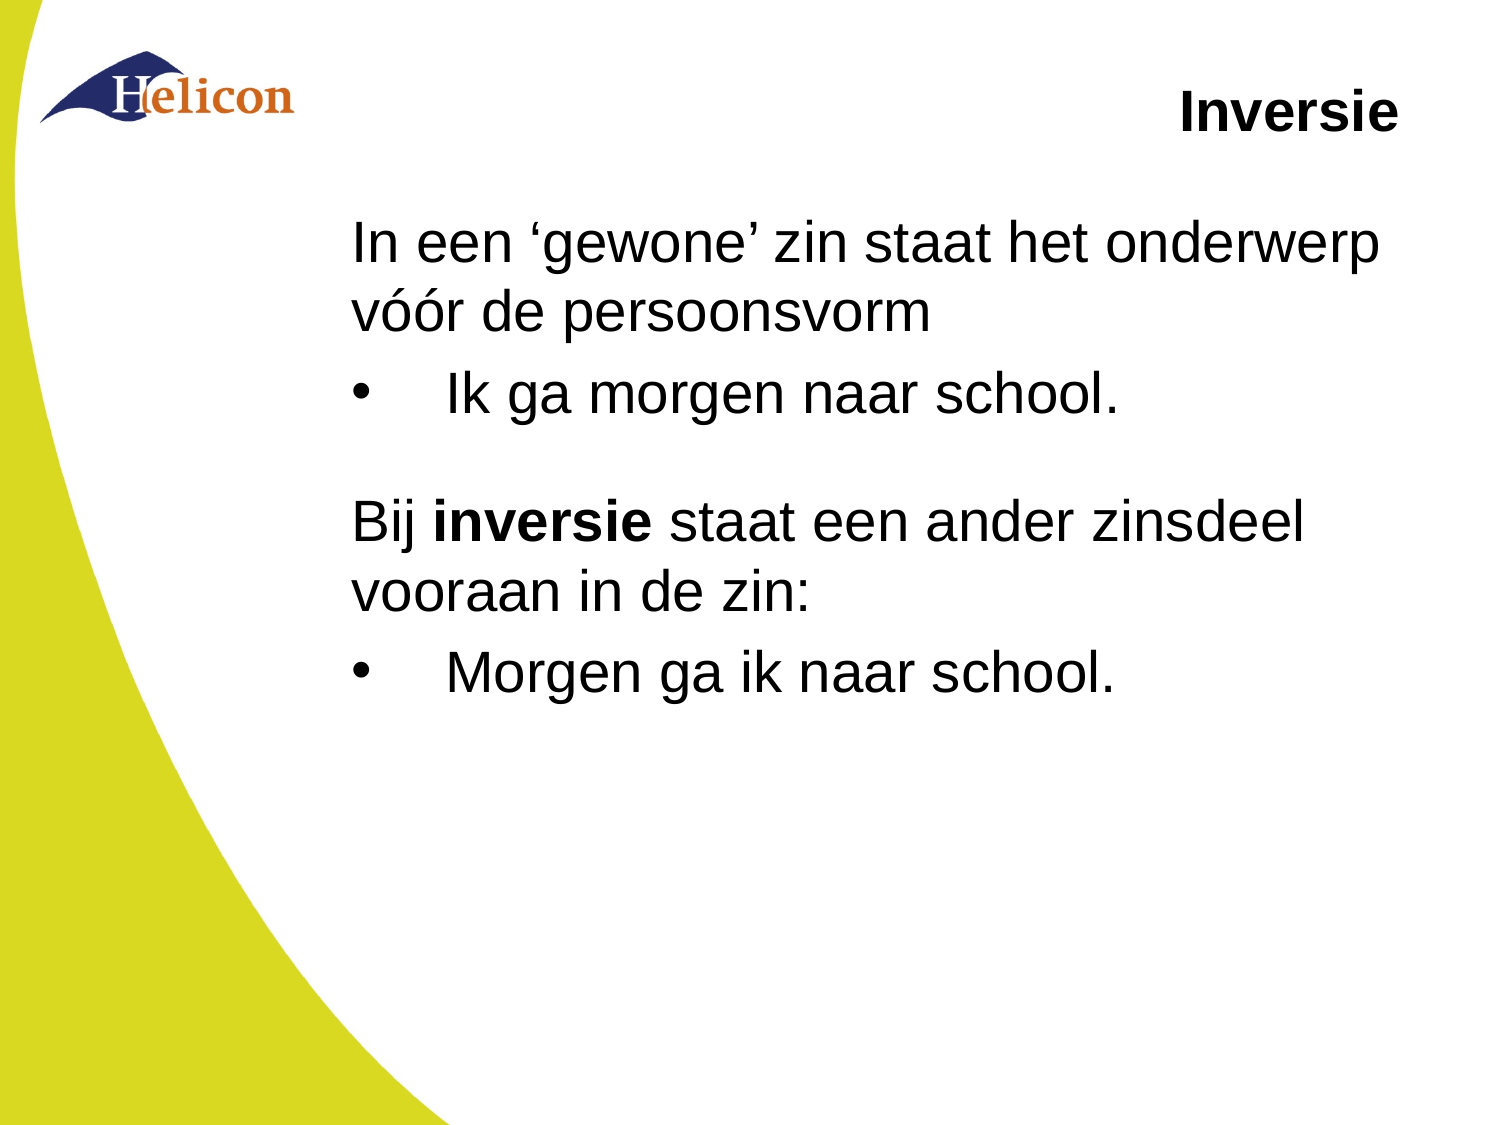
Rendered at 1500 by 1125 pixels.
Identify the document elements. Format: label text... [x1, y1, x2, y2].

title Inversie [324, 54, 1415, 161]
list In een ‘gewone’ zin staat het onderwerp vóór de persoonsvorm Ik ga morgen naar school. Bij inversie staat een ander zinsdeel vooraan in de zin: Morgen ga ik naar school. [336, 196, 1425, 1005]
picture [0, 0, 1500, 1125]
